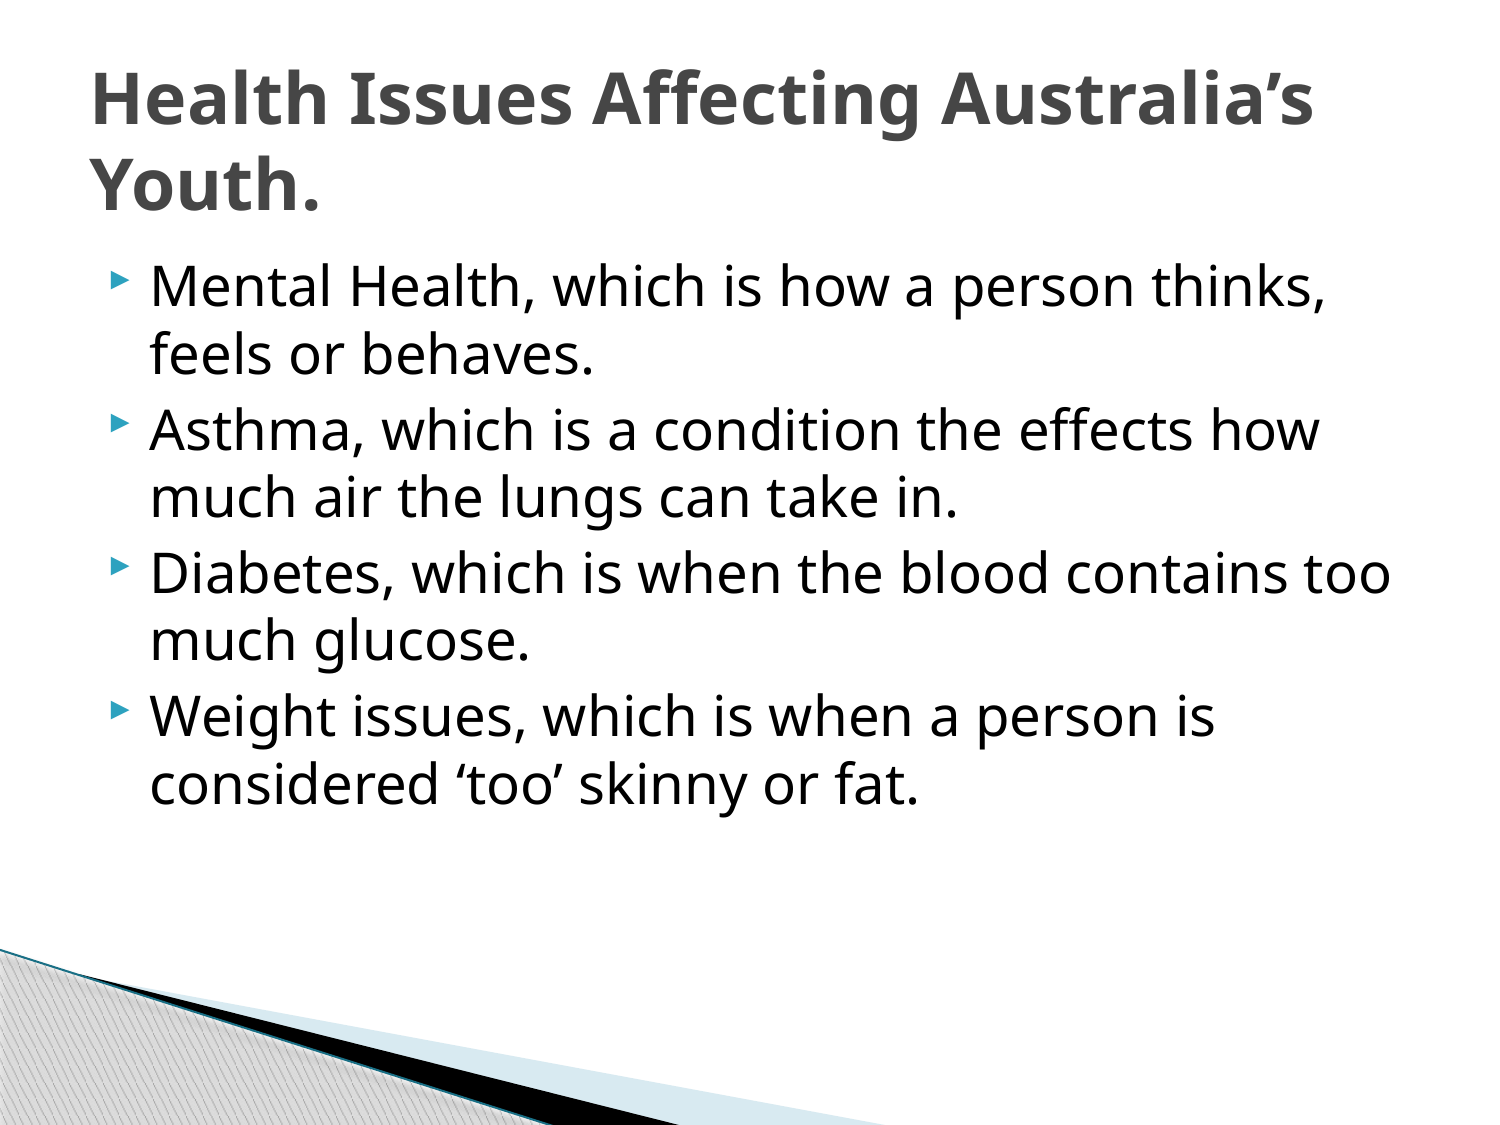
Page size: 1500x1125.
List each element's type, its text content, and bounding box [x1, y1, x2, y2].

list Mental Health, which is how a person thinks, feels or behaves. Asthma, which is a condition the effects how much air the lungs can take in. Diabetes, which is when the blood contains too much glucose. Weight issues, which is when a person is considered ‘too’ skinny or fat. [75, 243, 1425, 986]
title Health Issues Affecting Australia’s Youth. [75, 45, 1425, 233]
